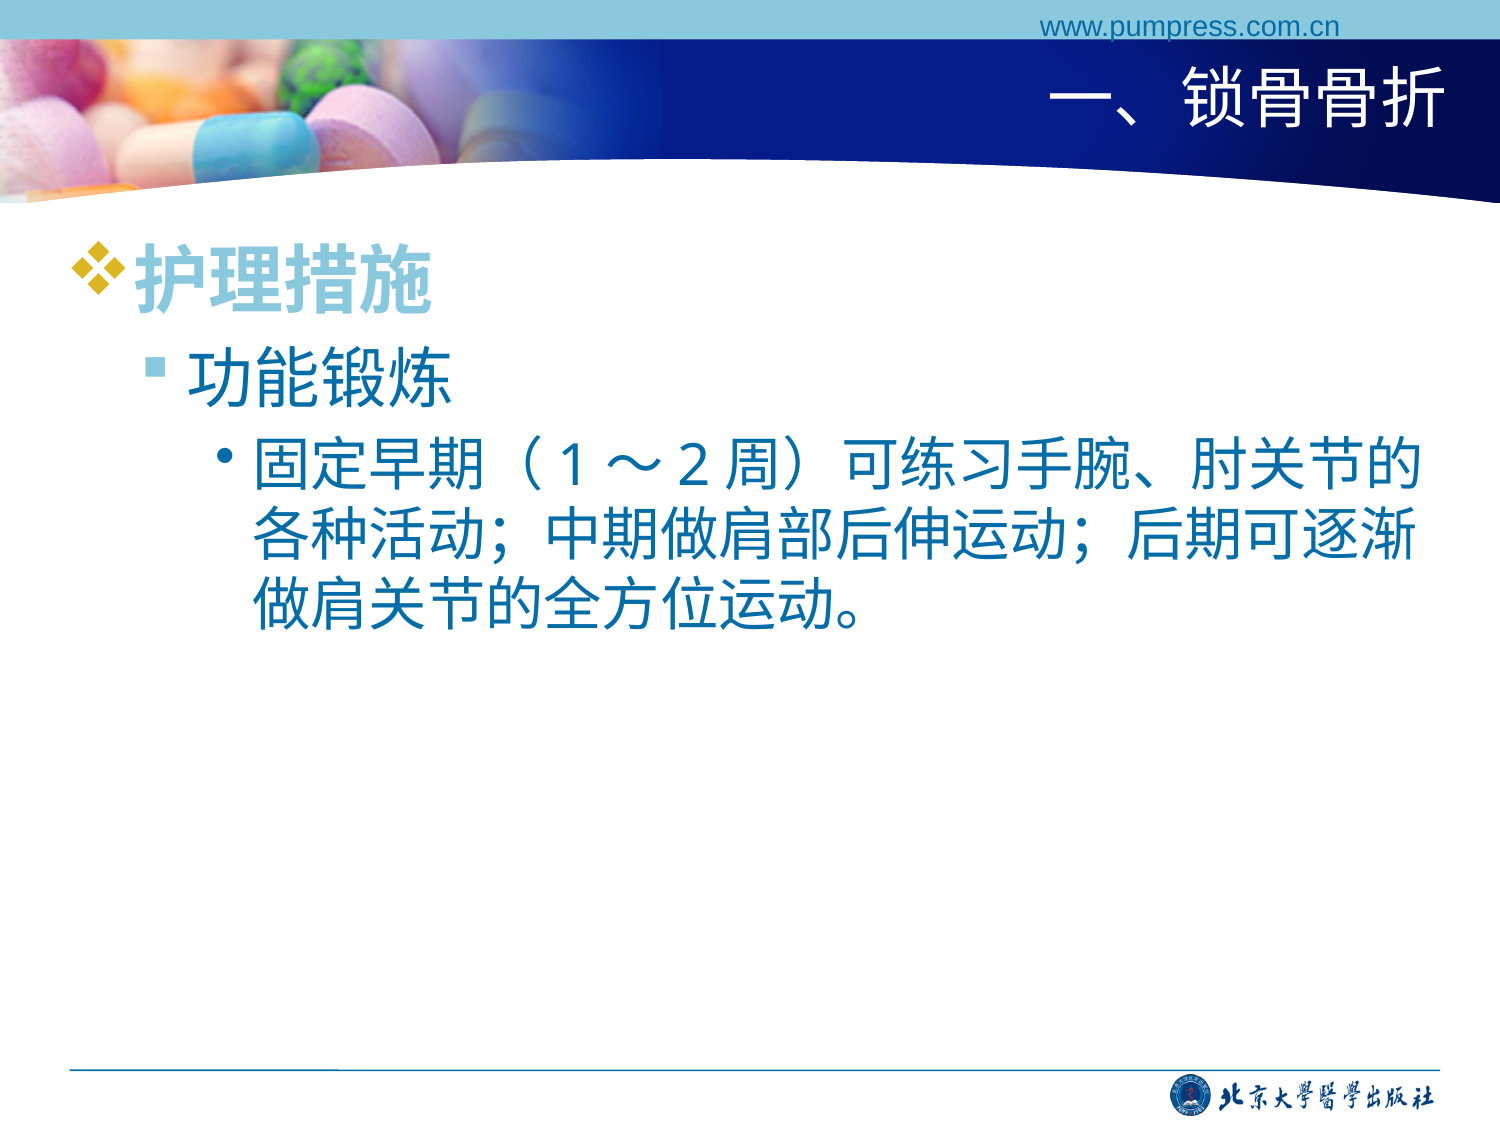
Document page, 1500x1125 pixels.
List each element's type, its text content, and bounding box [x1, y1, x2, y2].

slide_number www.pumpress.com.cn [1025, 0, 1463, 38]
picture [1170, 1074, 1436, 1118]
title 一、锁骨骨折 [137, 49, 1463, 143]
picture [0, 40, 1500, 203]
list 护理措施 功能锻炼 固定早期（1～2周）可练习手腕、肘关节的各种活动；中期做肩部后伸运动；后期可逐渐做肩关节的全方位运动。 [49, 224, 1463, 1026]
